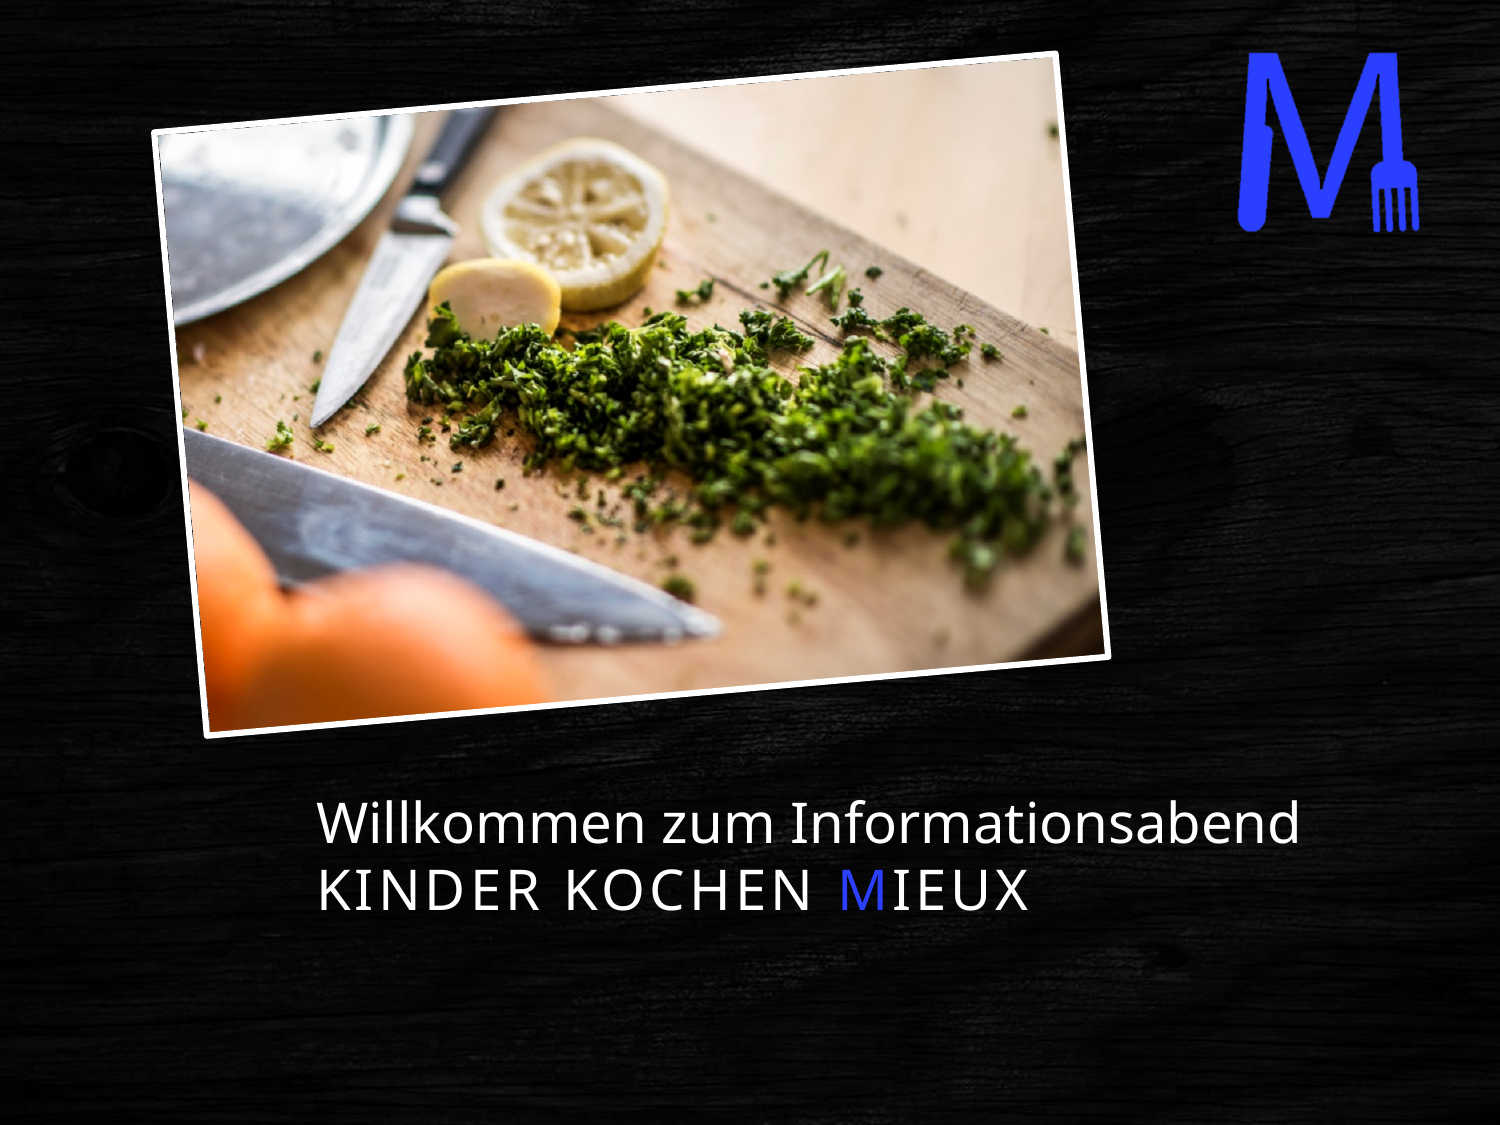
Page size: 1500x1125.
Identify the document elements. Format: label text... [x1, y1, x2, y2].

picture [0, 0, 1500, 1125]
title Willkommen zum Informationsabend KINDER KOCHEN MIEUX [301, 733, 1500, 976]
